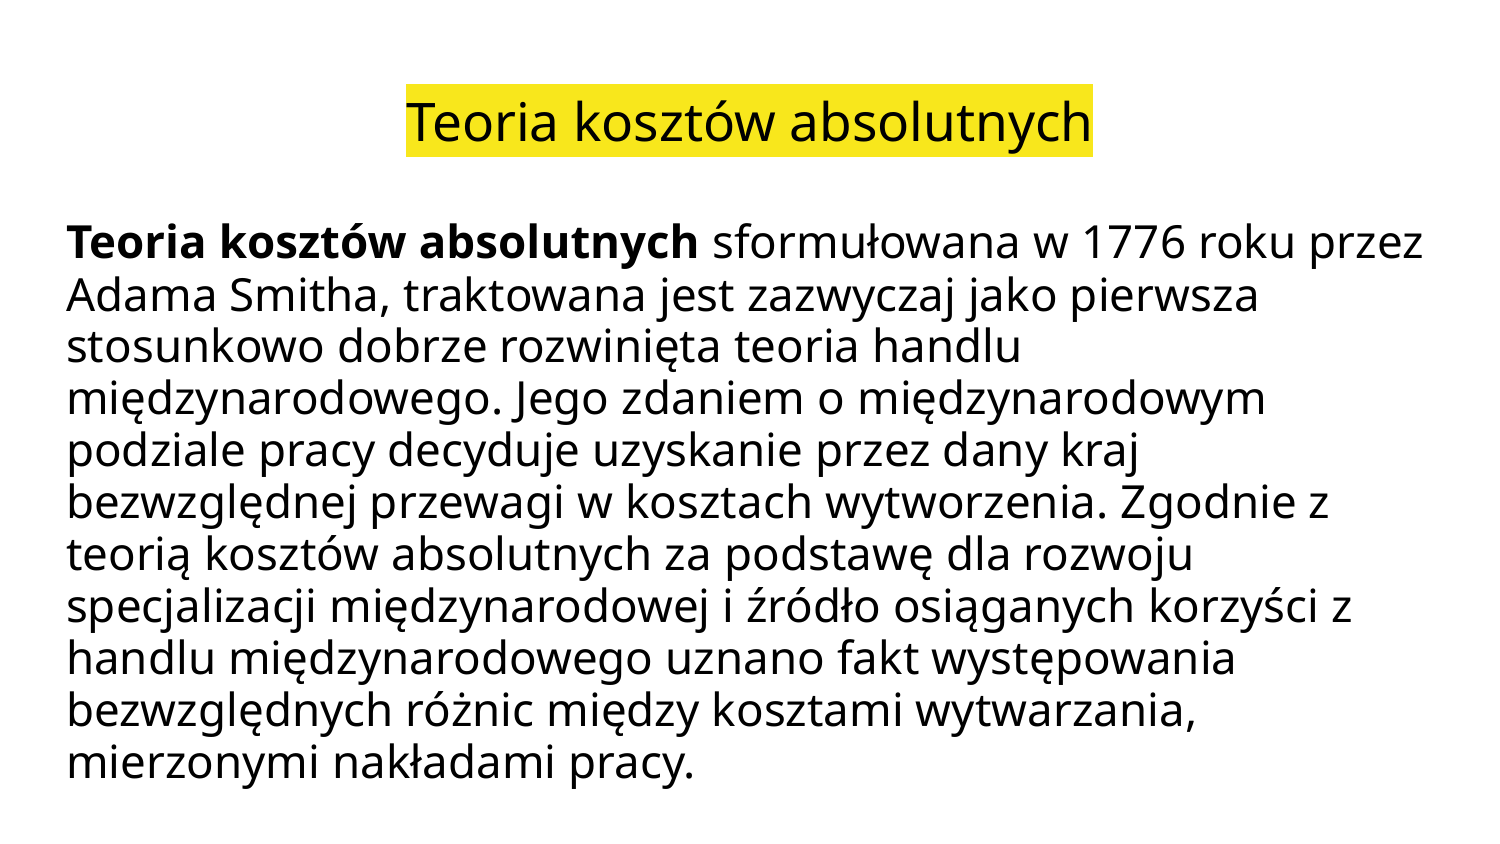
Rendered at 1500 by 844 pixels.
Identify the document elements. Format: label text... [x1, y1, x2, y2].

title Teoria kosztów absolutnych [51, 72, 1449, 167]
list Teoria kosztów absolutnych sformułowana w 1776 roku przez Adama Smitha, traktowana jest zazwyczaj jako pierwsza stosunkowo dobrze rozwinięta teoria handlu międzynarodowego. Jego zdaniem o międzynarodowym podziale pracy decyduje uzyskanie przez dany kraj bezwzględnej przewagi w kosztach wytworzenia. Zgodnie z teorią kosztów absolutnych za podstawę dla rozwoju specjalizacji międzynarodowej i źródło osiąganych korzyści z handlu międzynarodowego uznano fakt występowania bezwzględnych różnic między kosztami wytwarzania, mierzonymi nakładami pracy. [51, 202, 1449, 828]
